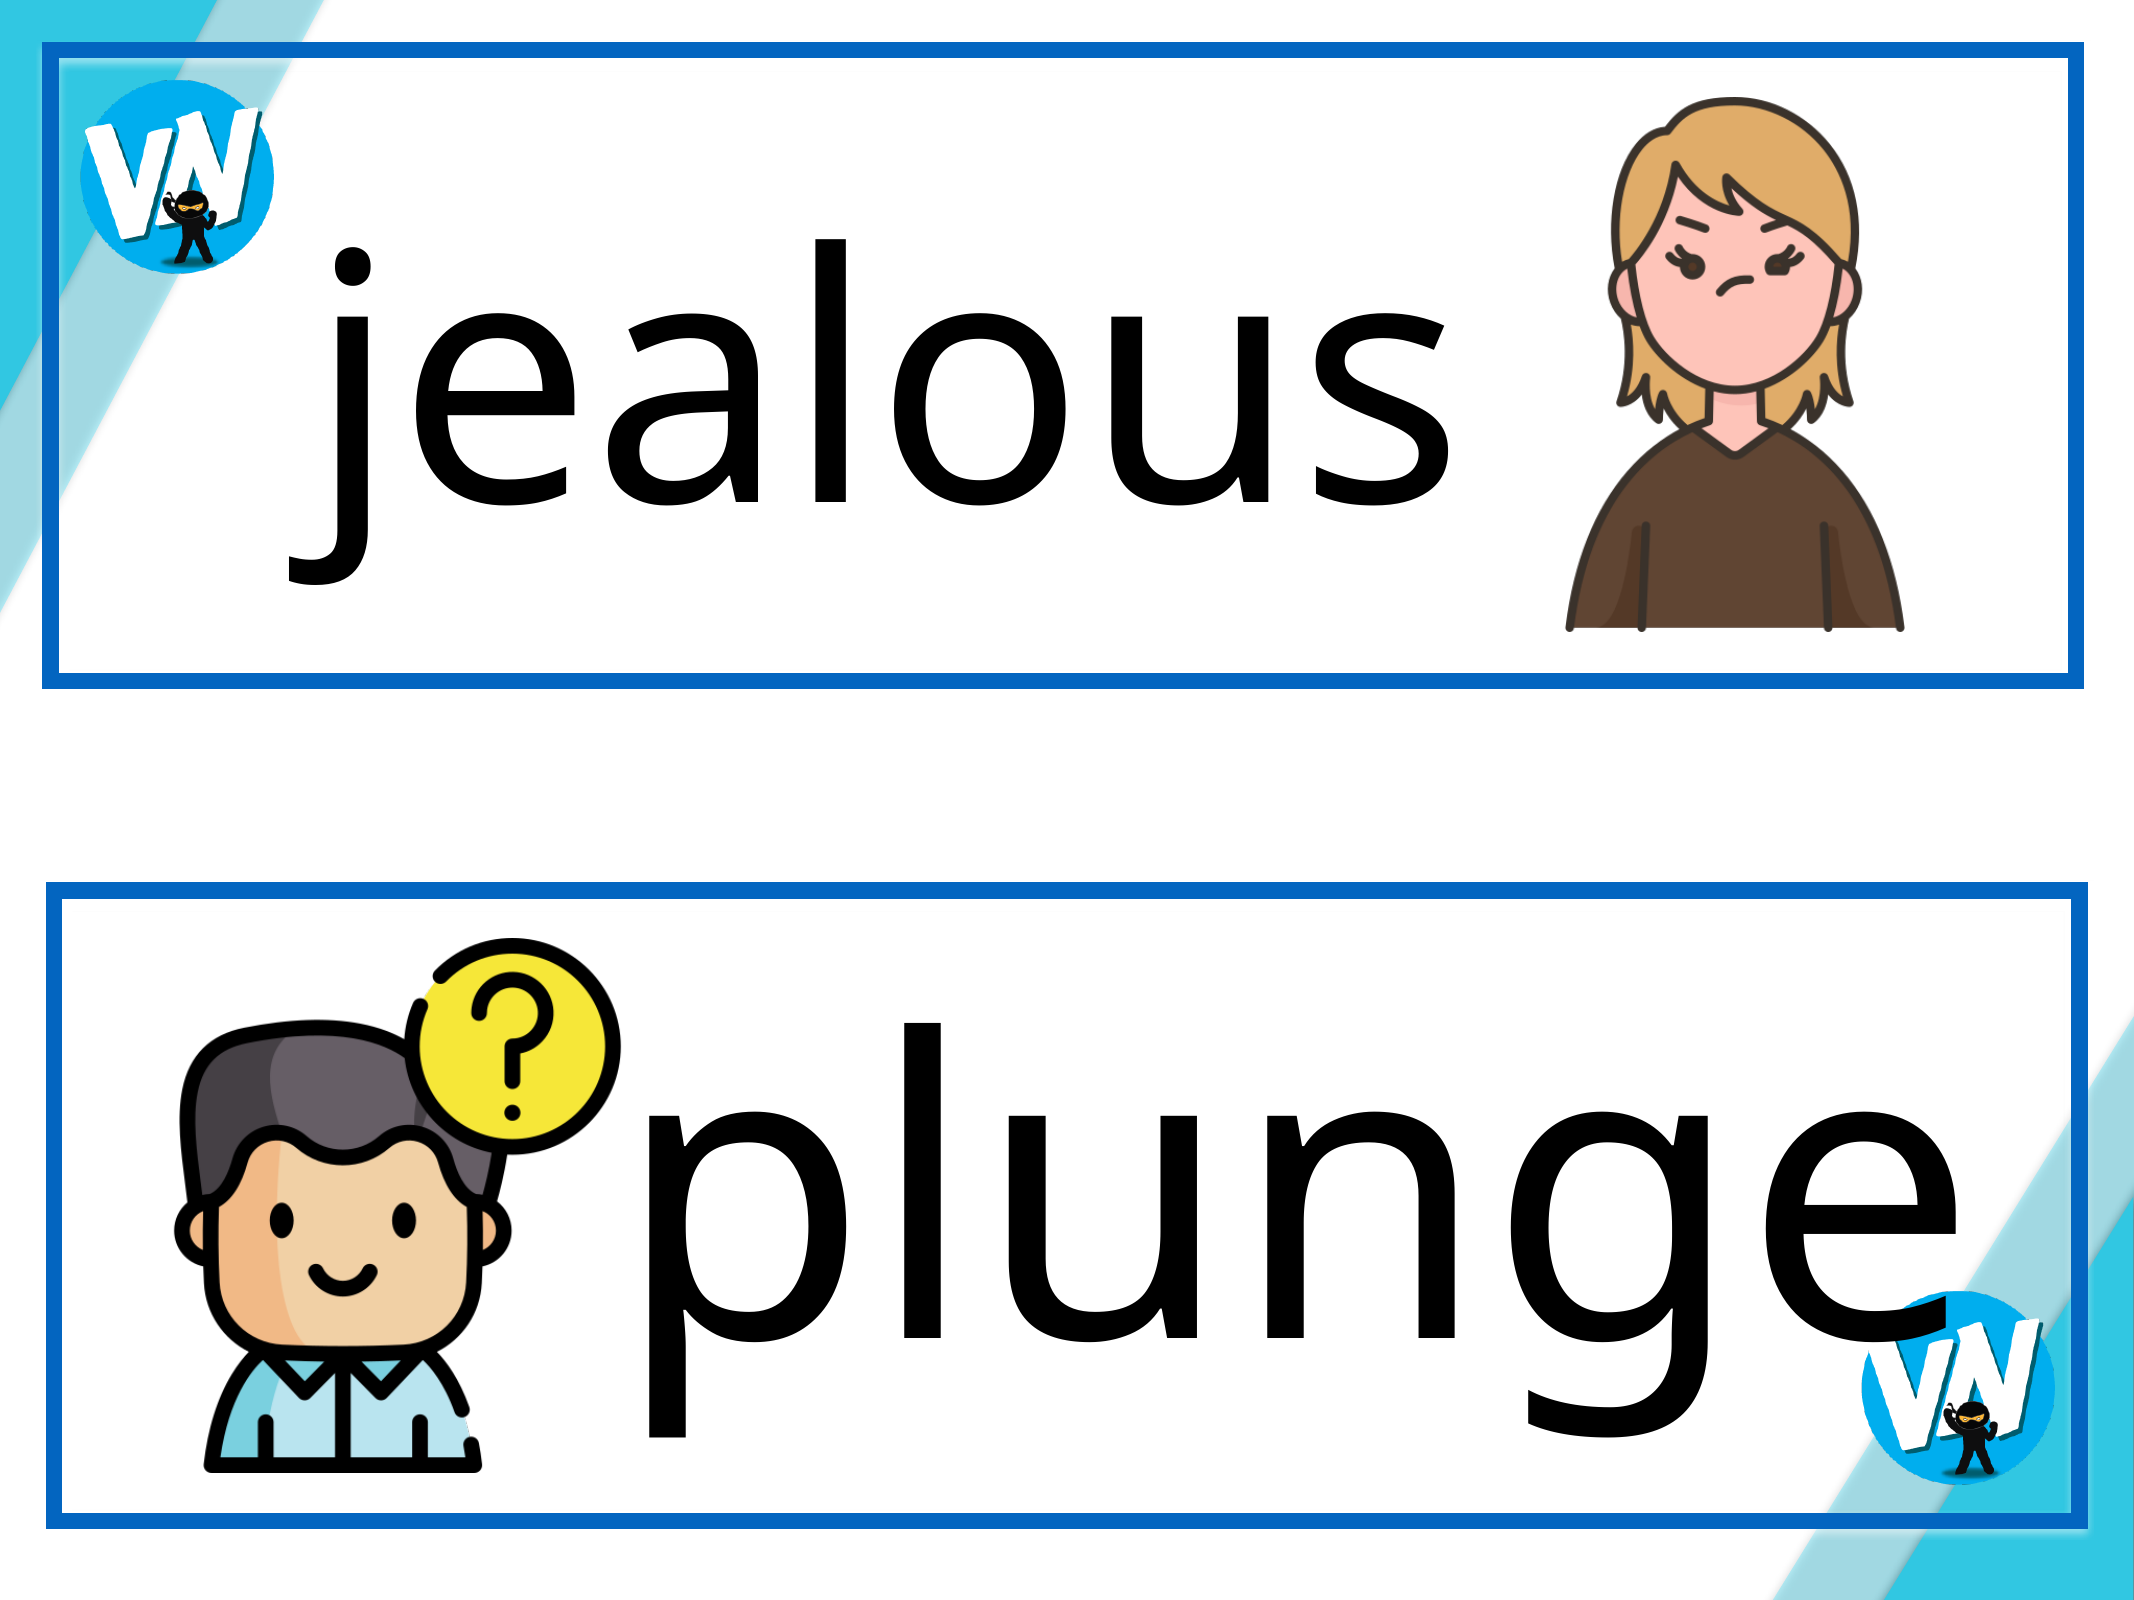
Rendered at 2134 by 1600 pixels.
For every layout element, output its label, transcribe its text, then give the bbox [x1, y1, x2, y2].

text_box [92, 890, 1956, 1522]
picture [1837, 1288, 2080, 1488]
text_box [1963, 235, 2134, 1600]
text_box [92, 580, 1956, 681]
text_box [0, 0, 81, 1544]
picture [1468, 97, 2003, 632]
text_box [92, 50, 2076, 227]
picture [130, 938, 665, 1473]
picture [57, 77, 299, 278]
text_box jealous [92, 148, 1463, 580]
text_box plunge [398, 915, 1956, 1430]
